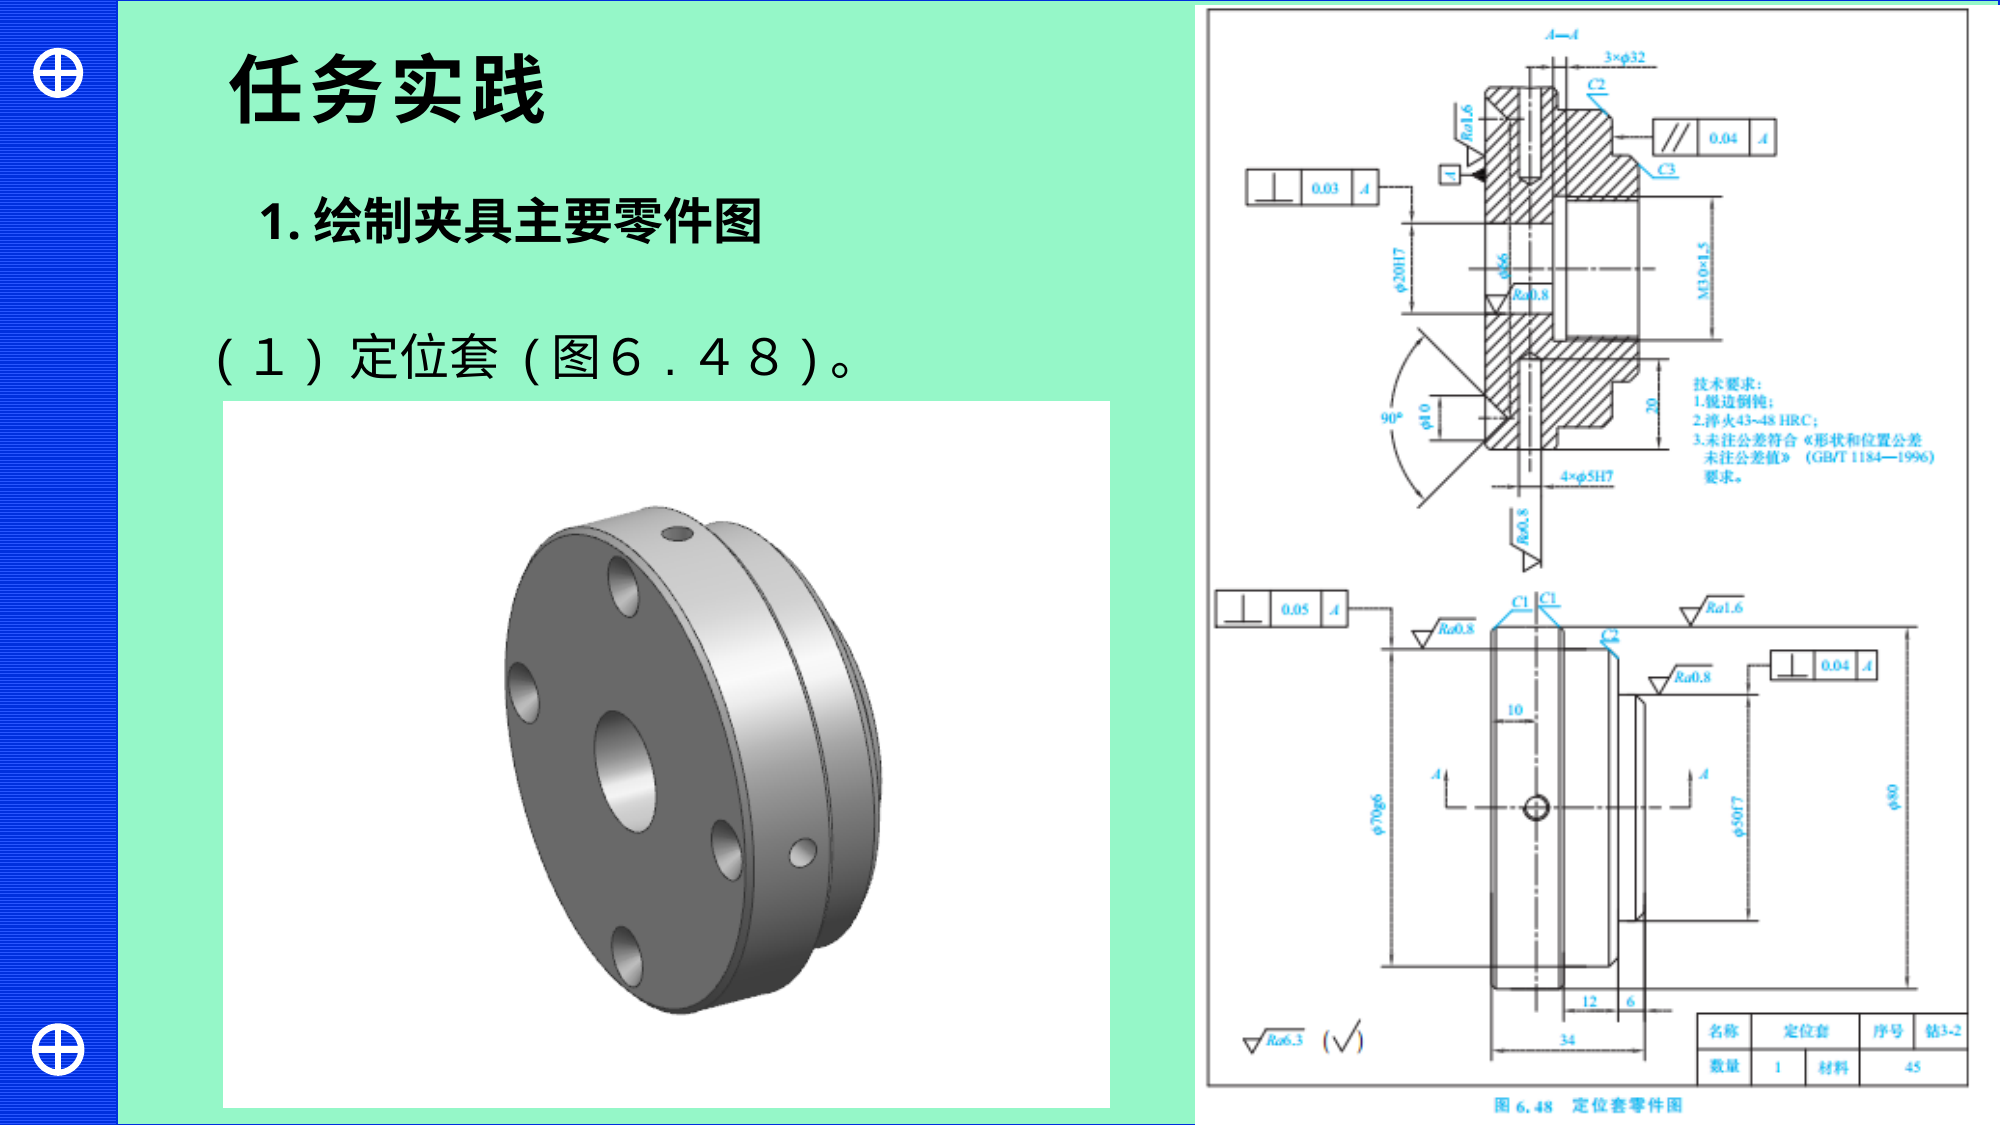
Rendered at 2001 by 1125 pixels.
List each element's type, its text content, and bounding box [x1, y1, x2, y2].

text_box 1.绘制夹具主要零件图 [243, 182, 1195, 258]
text_box (１) 定位套 (图６.４８)。 [126, 287, 1195, 428]
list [223, 401, 1110, 1108]
text_box 任务实践 [126, 18, 1195, 140]
picture [1195, 5, 2000, 1125]
